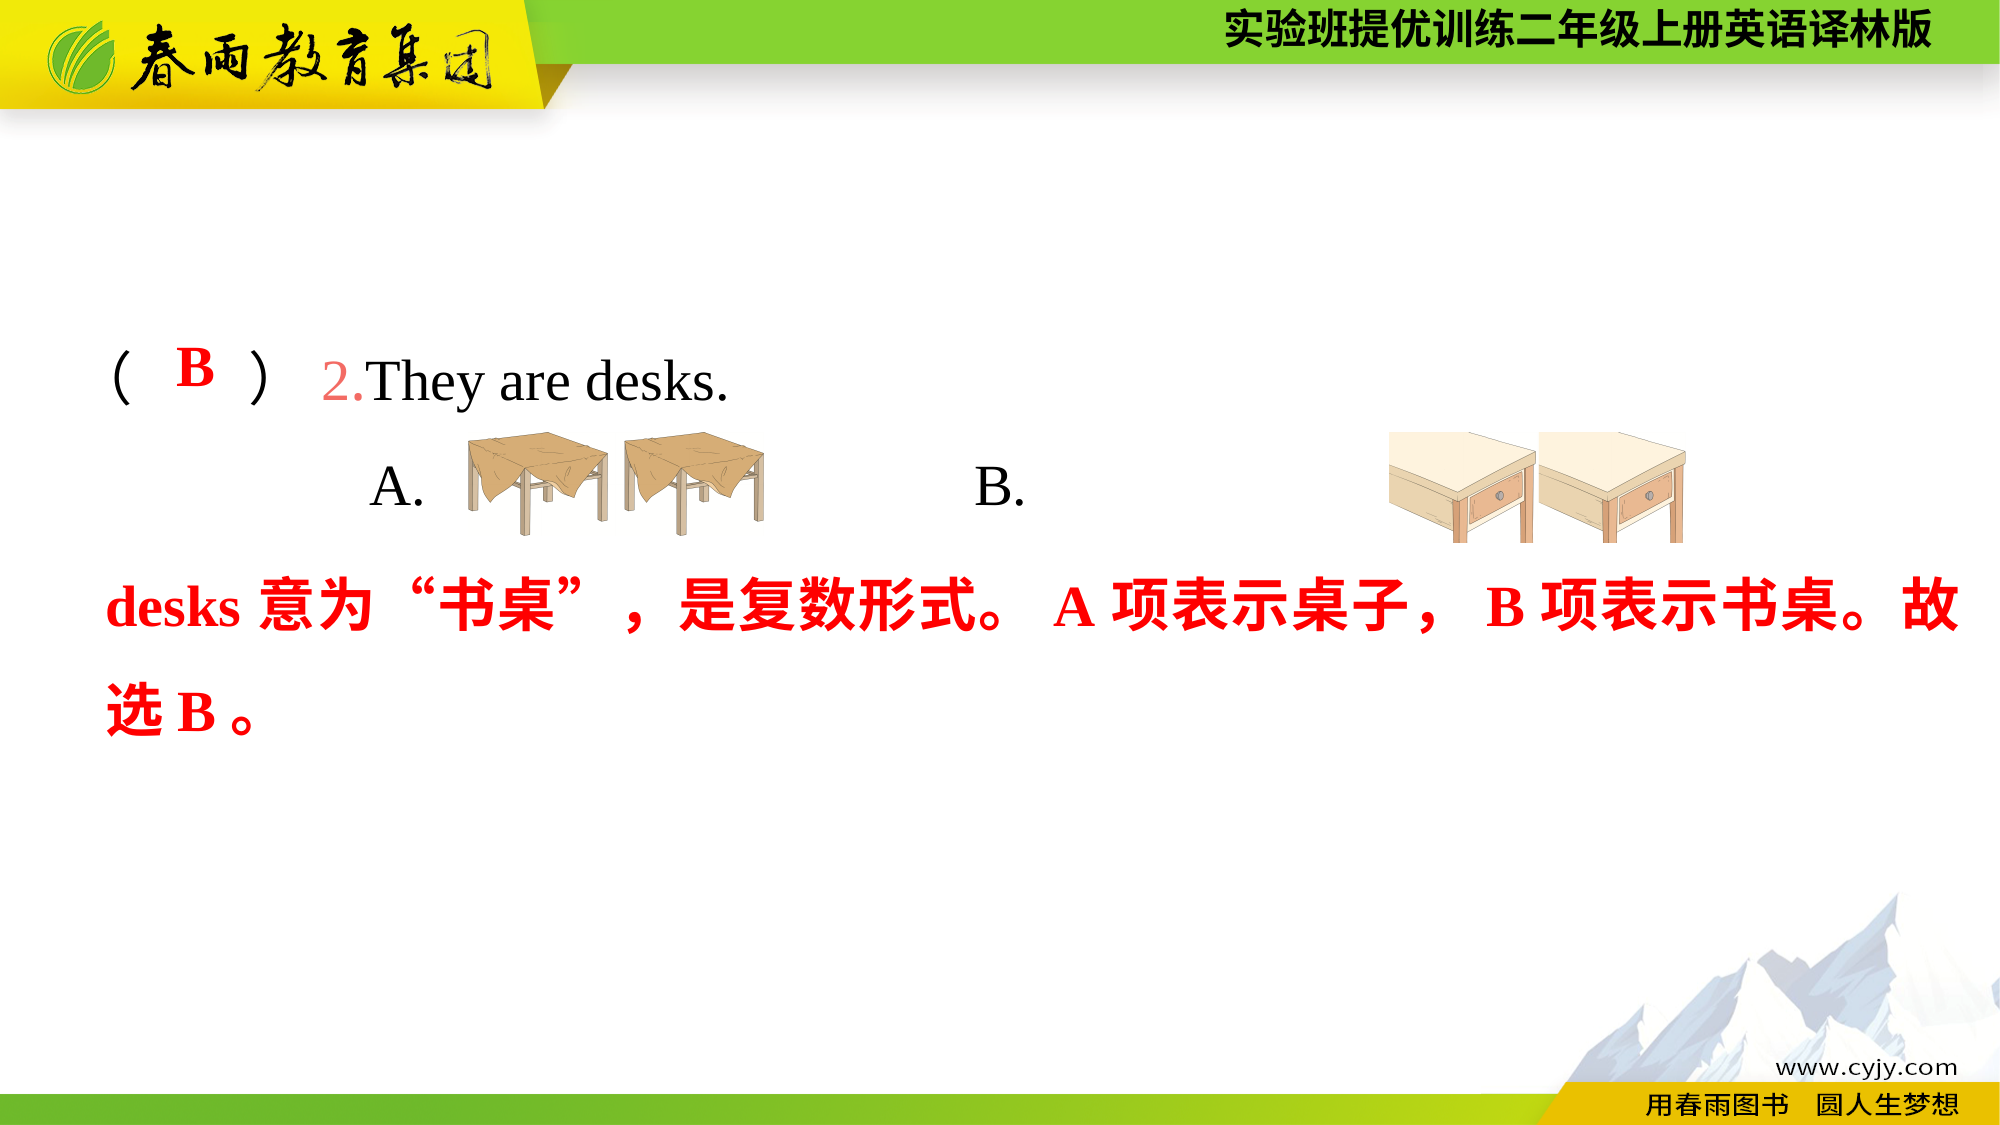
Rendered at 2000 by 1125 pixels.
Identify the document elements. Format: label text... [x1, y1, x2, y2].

picture [0, 0, 2000, 1125]
list （ ）2.They are desks. A. B. [59, 299, 1944, 527]
text_box desks意为“书桌”，是复数形式。A项表示桌子，B项表示书桌。故选B。 [90, 525, 1975, 751]
text_box B [161, 320, 231, 405]
